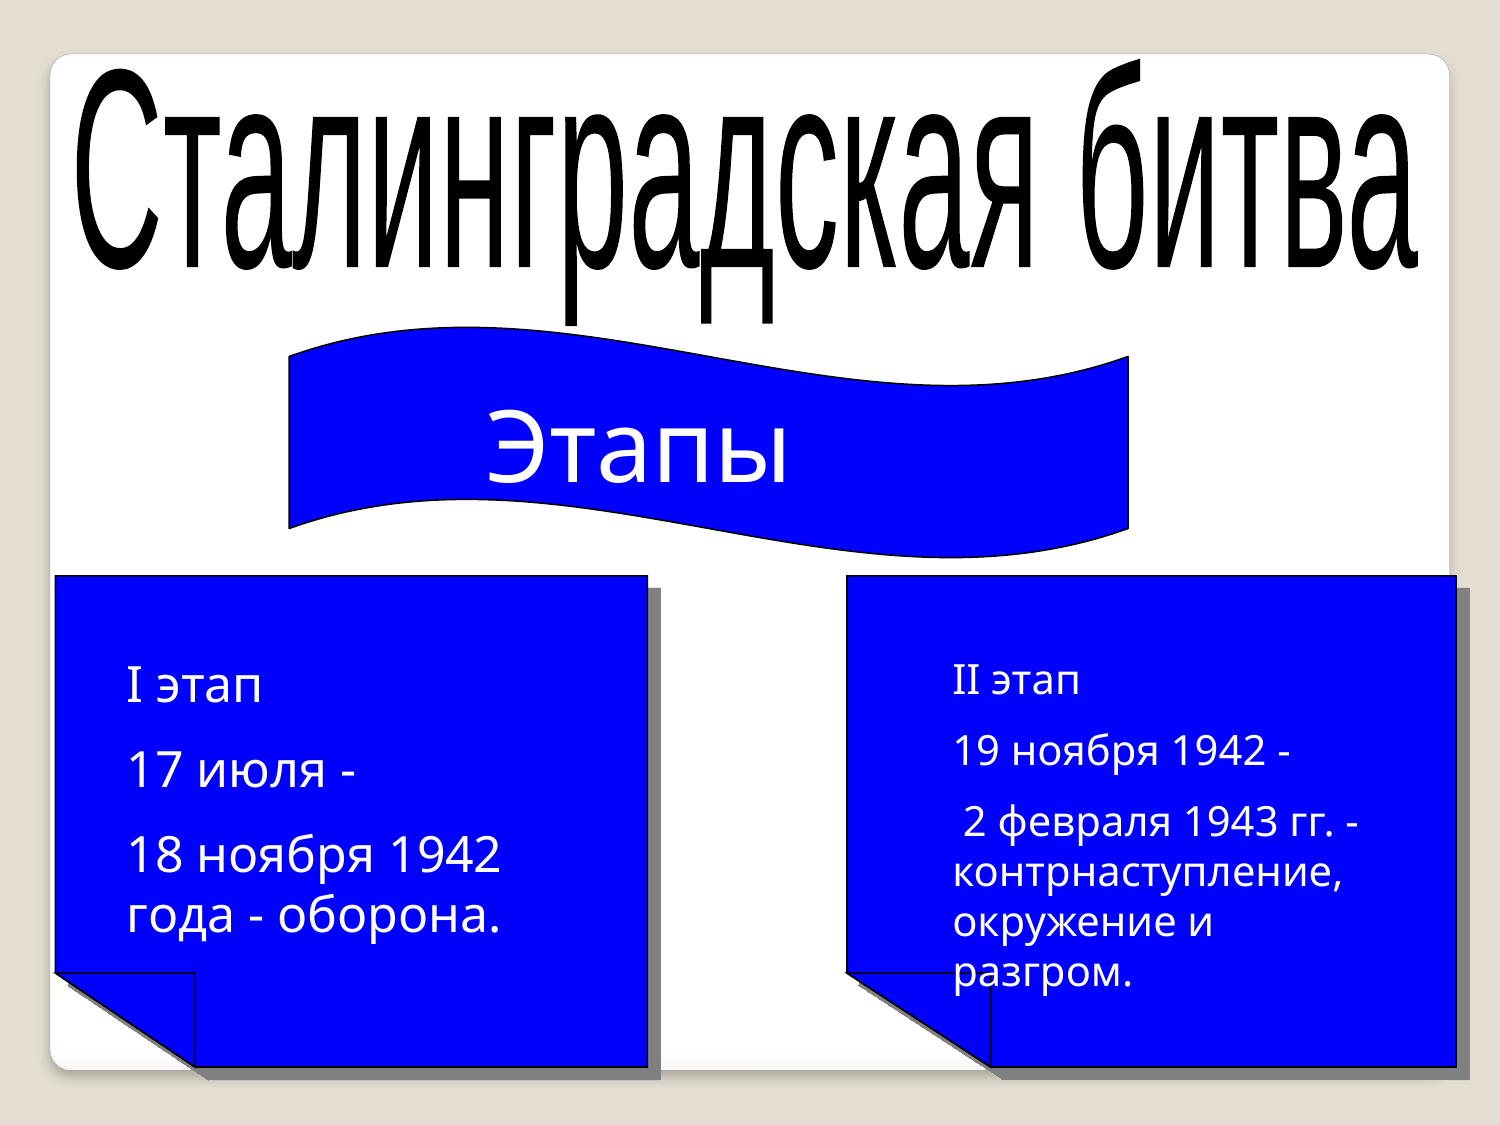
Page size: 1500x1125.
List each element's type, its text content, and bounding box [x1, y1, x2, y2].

text_box Этапы [289, 327, 1129, 558]
text_box [55, 575, 648, 1068]
text_box I этап 17 июля - 18 ноября 1942 года - оборона. [112, 645, 561, 950]
text_box II этап 19 ноября 1942 - 2 февраля 1943 гг. - контрнаступление, окружение и разгром. [937, 645, 1418, 1002]
text_box [846, 575, 1457, 1068]
